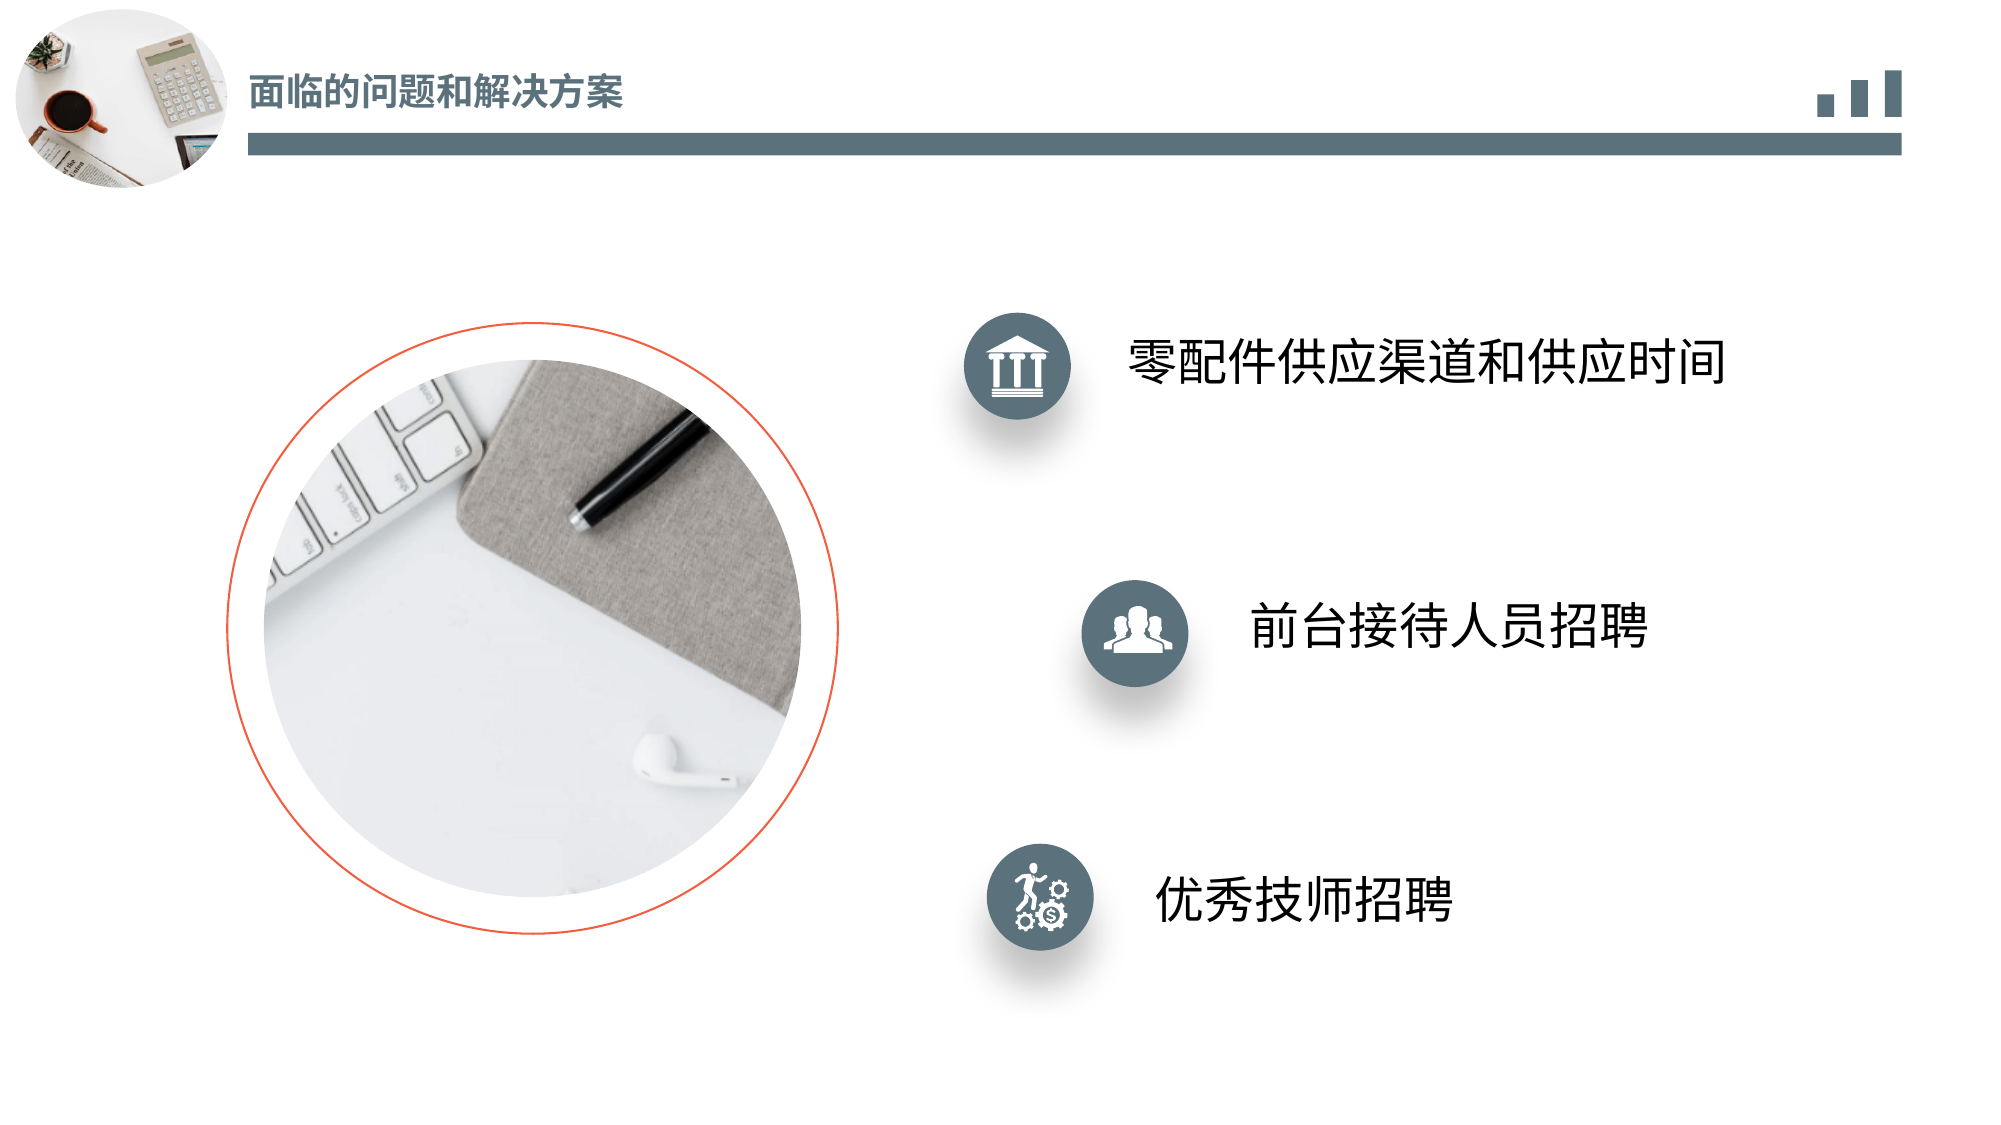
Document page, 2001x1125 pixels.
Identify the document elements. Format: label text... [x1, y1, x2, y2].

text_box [227, 323, 838, 934]
text_box 优秀技师招聘 [1138, 860, 1472, 936]
text_box 零配件供应渠道和供应时间 [1071, 323, 1801, 398]
text_box 前台接待人员招聘 [1218, 586, 1680, 662]
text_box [963, 312, 1071, 420]
text_box [14, 8, 229, 189]
text_box 面临的问题和解决方案 [234, 60, 639, 121]
text_box [247, 132, 1903, 156]
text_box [1081, 580, 1189, 688]
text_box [986, 843, 1094, 951]
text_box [1817, 70, 1902, 117]
